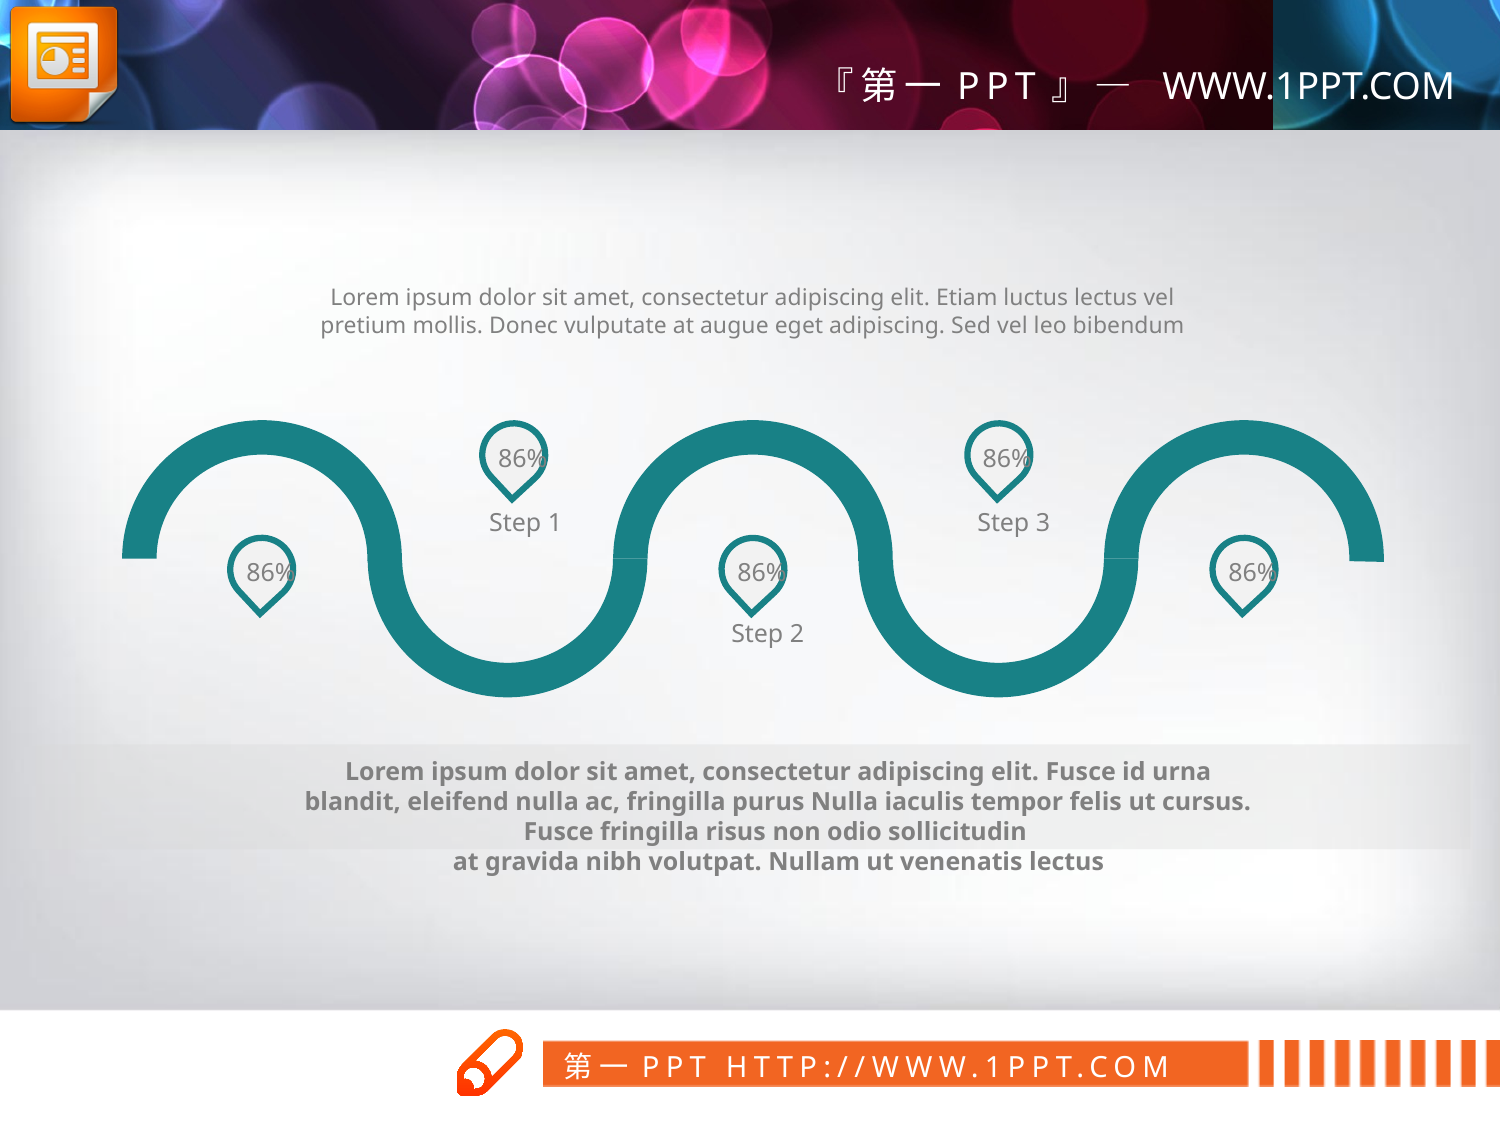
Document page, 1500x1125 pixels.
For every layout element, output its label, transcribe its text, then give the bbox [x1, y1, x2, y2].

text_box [720, 537, 804, 601]
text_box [481, 422, 565, 487]
text_box [35, 744, 1471, 850]
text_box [229, 537, 313, 601]
picture [543, 1040, 1500, 1087]
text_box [121, 419, 1385, 698]
text_box Lorem ipsum dolor sit amet, consectetur adipiscing elit. Fusce id urna blandit, eleifend nulla ac, fringilla purus Nulla iaculis tempor felis ut cursus. Fusce fringilla risus non odio sollicitudin at gravida nibh volutpat. Nullam ut venenatis lectus [282, 747, 1276, 883]
text_box Lorem ipsum dolor sit amet, consectetur adipiscing elit. Etiam luctus lectus vel pretium mollis. Donec vulputate at augue eget adipiscing. Sed vel leo bibendum [271, 275, 1235, 346]
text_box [1211, 537, 1295, 601]
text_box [966, 422, 1049, 487]
picture [0, 0, 1500, 1012]
